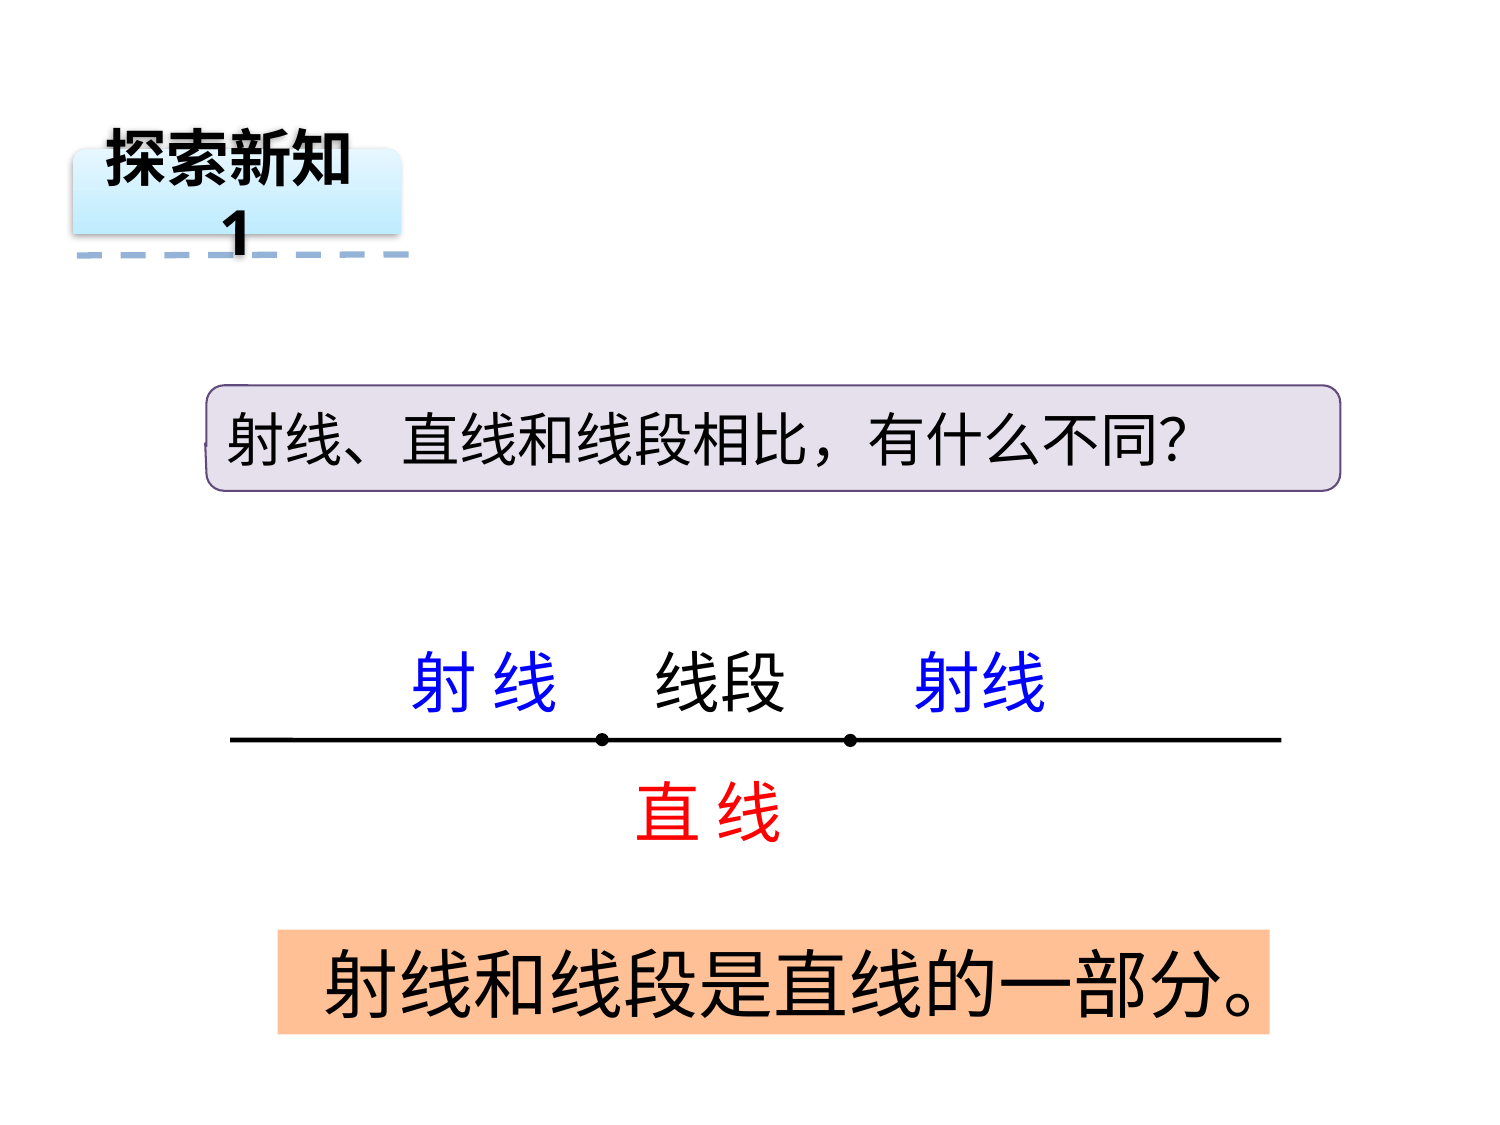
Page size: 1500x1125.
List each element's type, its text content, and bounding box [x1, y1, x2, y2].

text_box 射线、直线和线段相比，有什么不同？ [205, 385, 1341, 491]
text_box 射 线 [360, 633, 596, 729]
text_box 射线和线段是直线的一部分。 [277, 929, 1270, 1035]
text_box [844, 734, 857, 747]
text_box [596, 733, 608, 746]
text_box 探索新知1 [72, 148, 402, 235]
text_box 线段 [596, 633, 845, 729]
text_box 射线 [856, 633, 1105, 729]
text_box 直 线 [584, 763, 833, 859]
